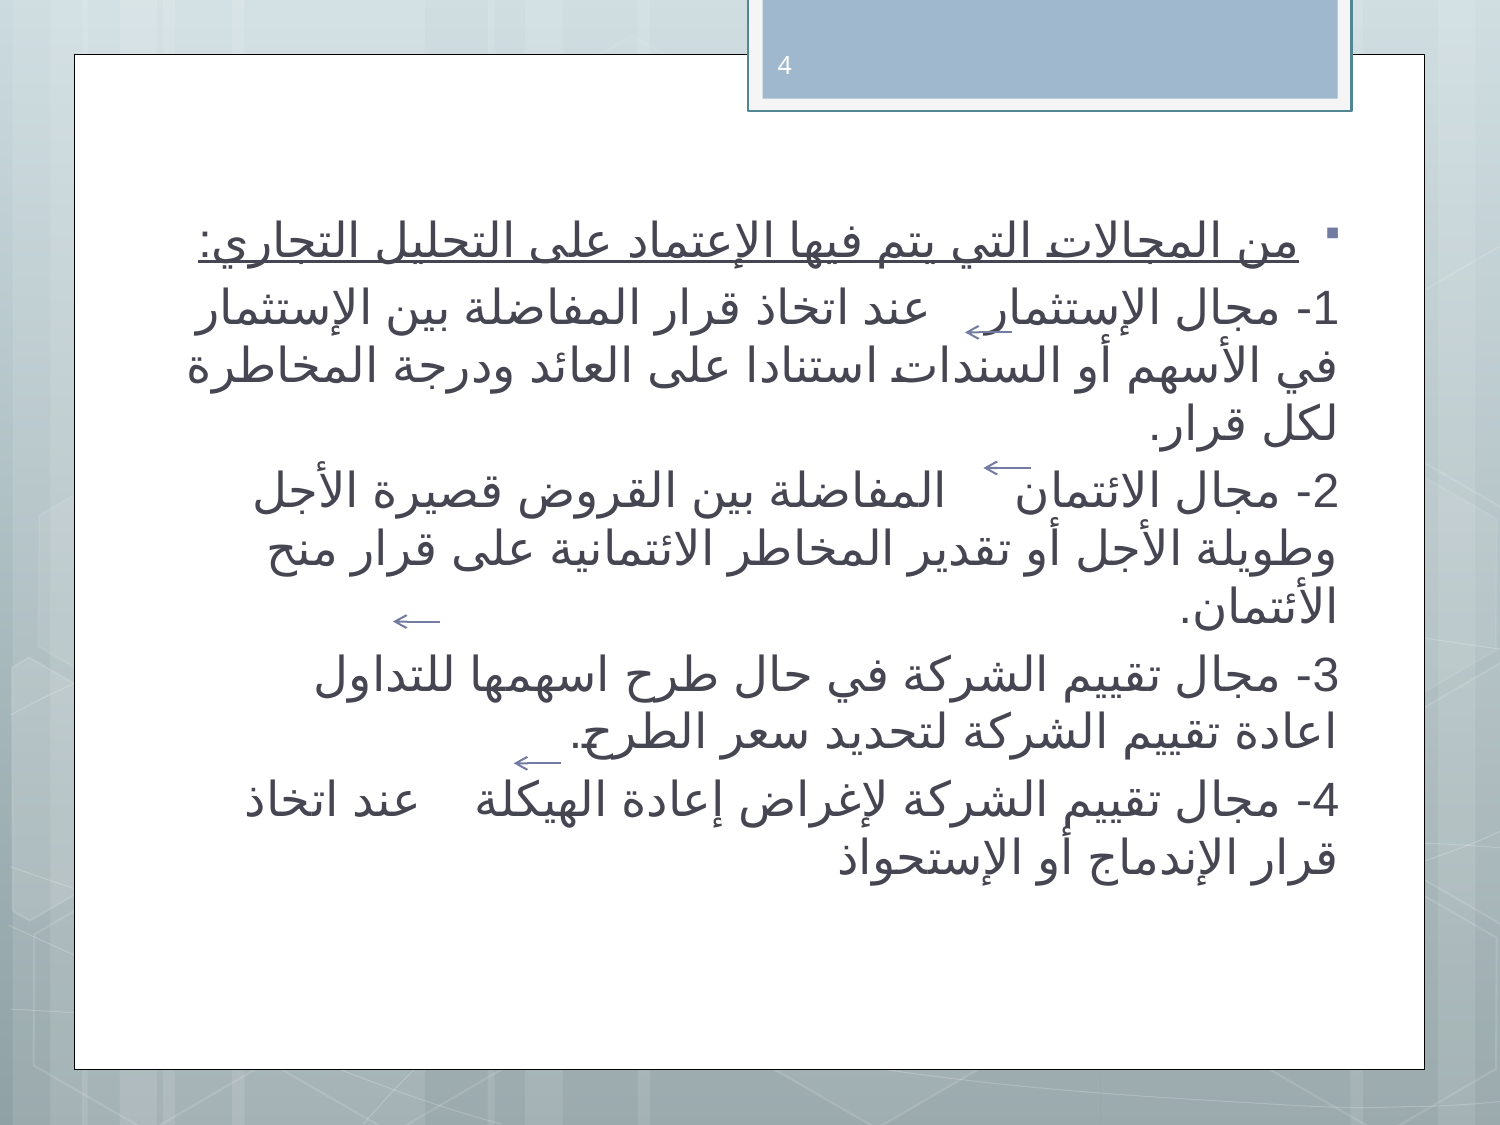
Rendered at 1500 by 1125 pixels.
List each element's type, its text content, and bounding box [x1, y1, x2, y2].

slide_number 4 [762, 36, 982, 97]
list من المجالات التي يتم فيها الإعتماد على التحليل التجاري: 1- مجال الإستثمار عند اتخاذ قرار المفاضلة بين الإستثمار في الأسهم أو السندات استنادا على العائد ودرجة المخاطرة لكل قرار. 2- مجال الائتمان المفاضلة بين القروض قصيرة الأجل وطويلة الأجل أو تقدير المخاطر الائتمانية على قرار منح الأئتمان. 3- مجال تقييم الشركة في حال طرح اسهمها للتداول اعادة تقييم الشركة لتحديد سعر الطرح. 4- مجال تقييم الشركة لإغراض إعادة الهيكلة عند اتخاذ قرار الإندماج أو الإستحواذ [147, 172, 1365, 957]
